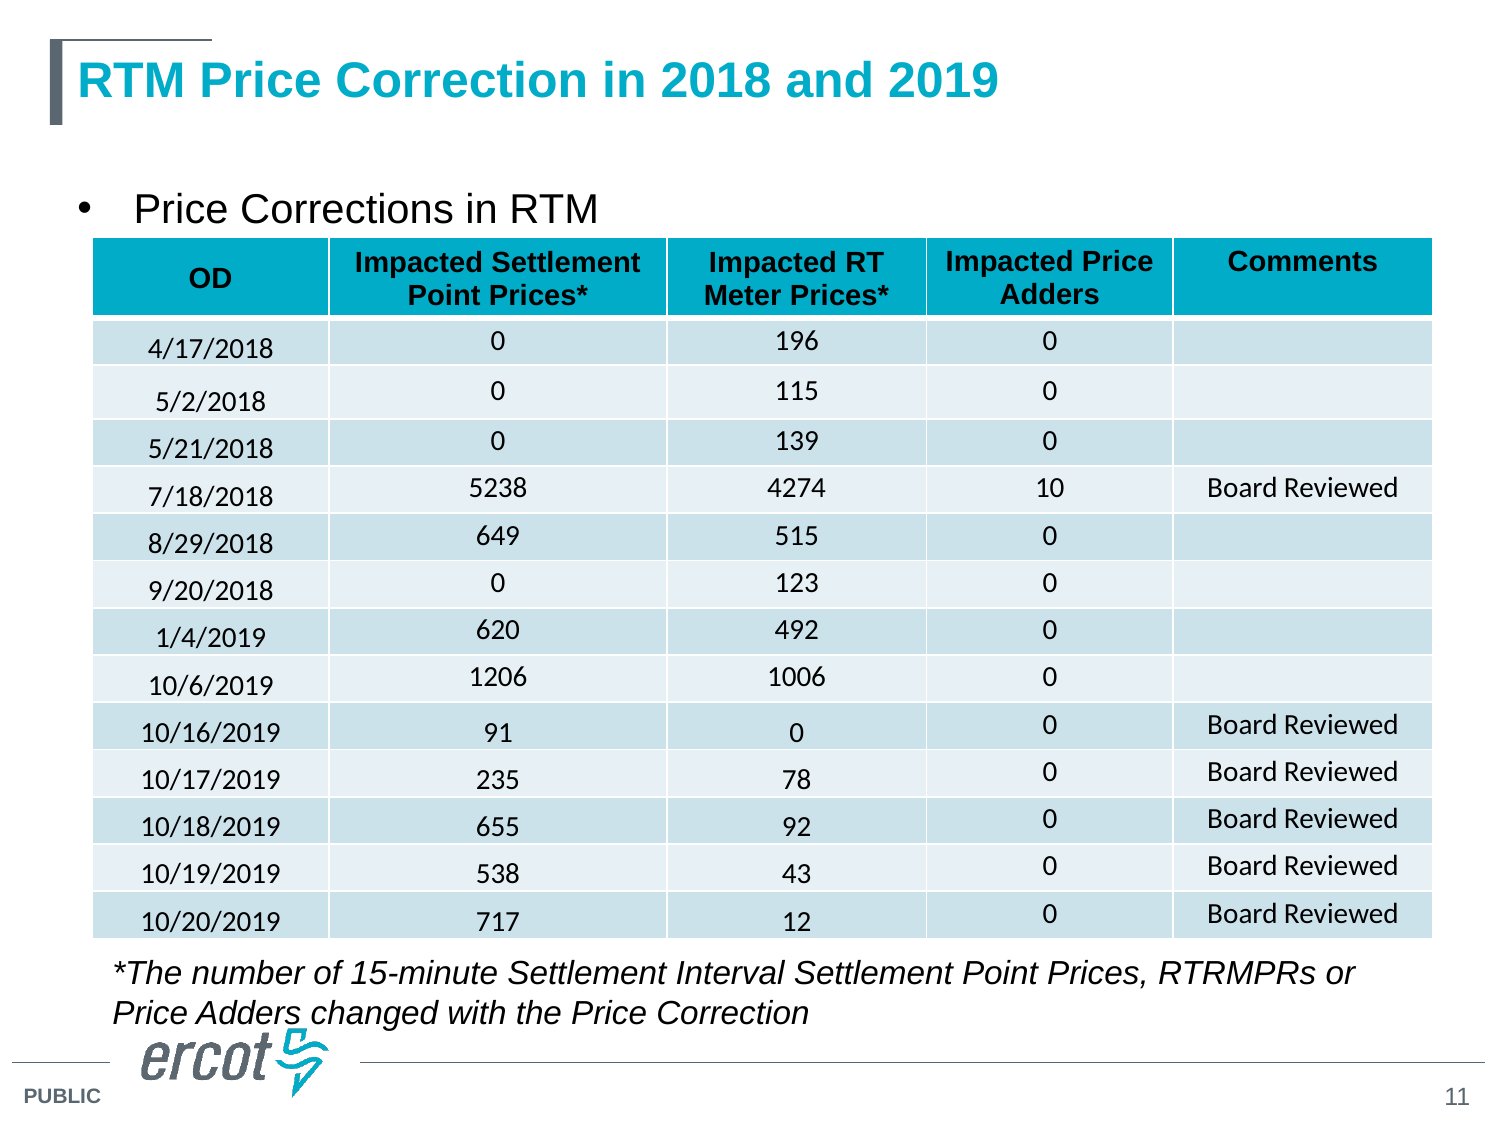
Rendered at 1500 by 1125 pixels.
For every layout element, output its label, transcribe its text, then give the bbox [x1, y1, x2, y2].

table_cell [1174, 321, 1432, 364]
table_cell 0 [927, 845, 1172, 890]
table_header Impacted Settlement Point Prices* [330, 238, 666, 315]
table_cell Board Reviewed [1174, 750, 1432, 796]
table_cell 0 [927, 656, 1172, 701]
table_cell 8/29/2018 [93, 514, 328, 560]
table_cell 91 [330, 703, 666, 749]
table_cell 4/17/2018 [93, 321, 328, 364]
table_cell 139 [668, 420, 926, 465]
table_cell 0 [330, 561, 666, 607]
list Price Corrections in RTM [62, 174, 1463, 884]
picture [137, 1039, 332, 1100]
table_cell 43 [668, 845, 926, 890]
table_cell 0 [927, 321, 1172, 364]
table_cell 0 [927, 798, 1172, 843]
title RTM Price Correction in 2018 and 2019 [62, 39, 1450, 174]
text_box *The number of 15-minute Settlement Interval Settlement Point Prices, RTRMPRs or Price Adders changed with the Price Correction [97, 944, 1448, 1039]
table_cell 92 [668, 798, 926, 843]
table_cell [1174, 609, 1432, 654]
table_cell 655 [330, 798, 666, 843]
table_cell 1006 [668, 656, 926, 701]
table_cell 123 [668, 561, 926, 607]
table_cell 10/16/2019 [93, 703, 328, 749]
table_cell 1206 [330, 656, 666, 701]
table_cell [1174, 420, 1432, 465]
table_cell 10/19/2019 [93, 845, 328, 890]
table_cell 0 [927, 514, 1172, 560]
table_cell [1174, 366, 1432, 418]
table_cell 538 [330, 845, 666, 890]
table_cell 0 [330, 366, 666, 418]
table_cell 5/2/2018 [93, 366, 328, 418]
table_cell 5/21/2018 [93, 420, 328, 465]
table_cell 78 [668, 750, 926, 796]
table_cell Board Reviewed [1174, 845, 1432, 890]
table_cell 5238 [330, 467, 666, 512]
table_cell 196 [668, 321, 926, 364]
table_cell 649 [330, 514, 666, 560]
table_cell 0 [927, 609, 1172, 654]
table_cell 0 [927, 366, 1172, 418]
table_cell 0 [668, 703, 926, 749]
table_cell 4274 [668, 467, 926, 512]
table_cell 7/18/2018 [93, 467, 328, 512]
table_cell 0 [927, 892, 1172, 938]
table_cell Board Reviewed [1174, 892, 1432, 938]
table_header Impacted Price Adders [927, 238, 1172, 315]
table_cell [1174, 561, 1432, 607]
table_cell 235 [330, 750, 666, 796]
table_cell 115 [668, 366, 926, 418]
table_cell 10/17/2019 [93, 750, 328, 796]
table_cell 0 [927, 703, 1172, 749]
table_cell 1/4/2019 [93, 609, 328, 654]
table_cell 515 [668, 514, 926, 560]
table_header Comments [1174, 238, 1432, 315]
table_cell 620 [330, 609, 666, 654]
table_cell 10/20/2019 [93, 892, 328, 938]
table_header OD [93, 238, 328, 315]
table_cell 492 [668, 609, 926, 654]
table_cell 717 [330, 892, 666, 938]
table_cell Board Reviewed [1174, 703, 1432, 749]
table_cell 10 [927, 467, 1172, 512]
table_cell 0 [330, 420, 666, 465]
table_cell 0 [927, 420, 1172, 465]
table_header Impacted RT Meter Prices* [668, 238, 926, 315]
table_cell [1174, 514, 1432, 560]
table_cell 10/6/2019 [93, 656, 328, 701]
table_cell [1174, 656, 1432, 701]
table_cell 0 [927, 750, 1172, 796]
table_cell 0 [927, 561, 1172, 607]
table_cell 0 [330, 321, 666, 364]
table_cell Board Reviewed [1174, 798, 1432, 843]
table_cell Board Reviewed [1174, 467, 1432, 512]
table_cell 10/18/2019 [93, 798, 328, 843]
table_cell 12 [668, 892, 926, 938]
table_cell 9/20/2018 [93, 561, 328, 607]
